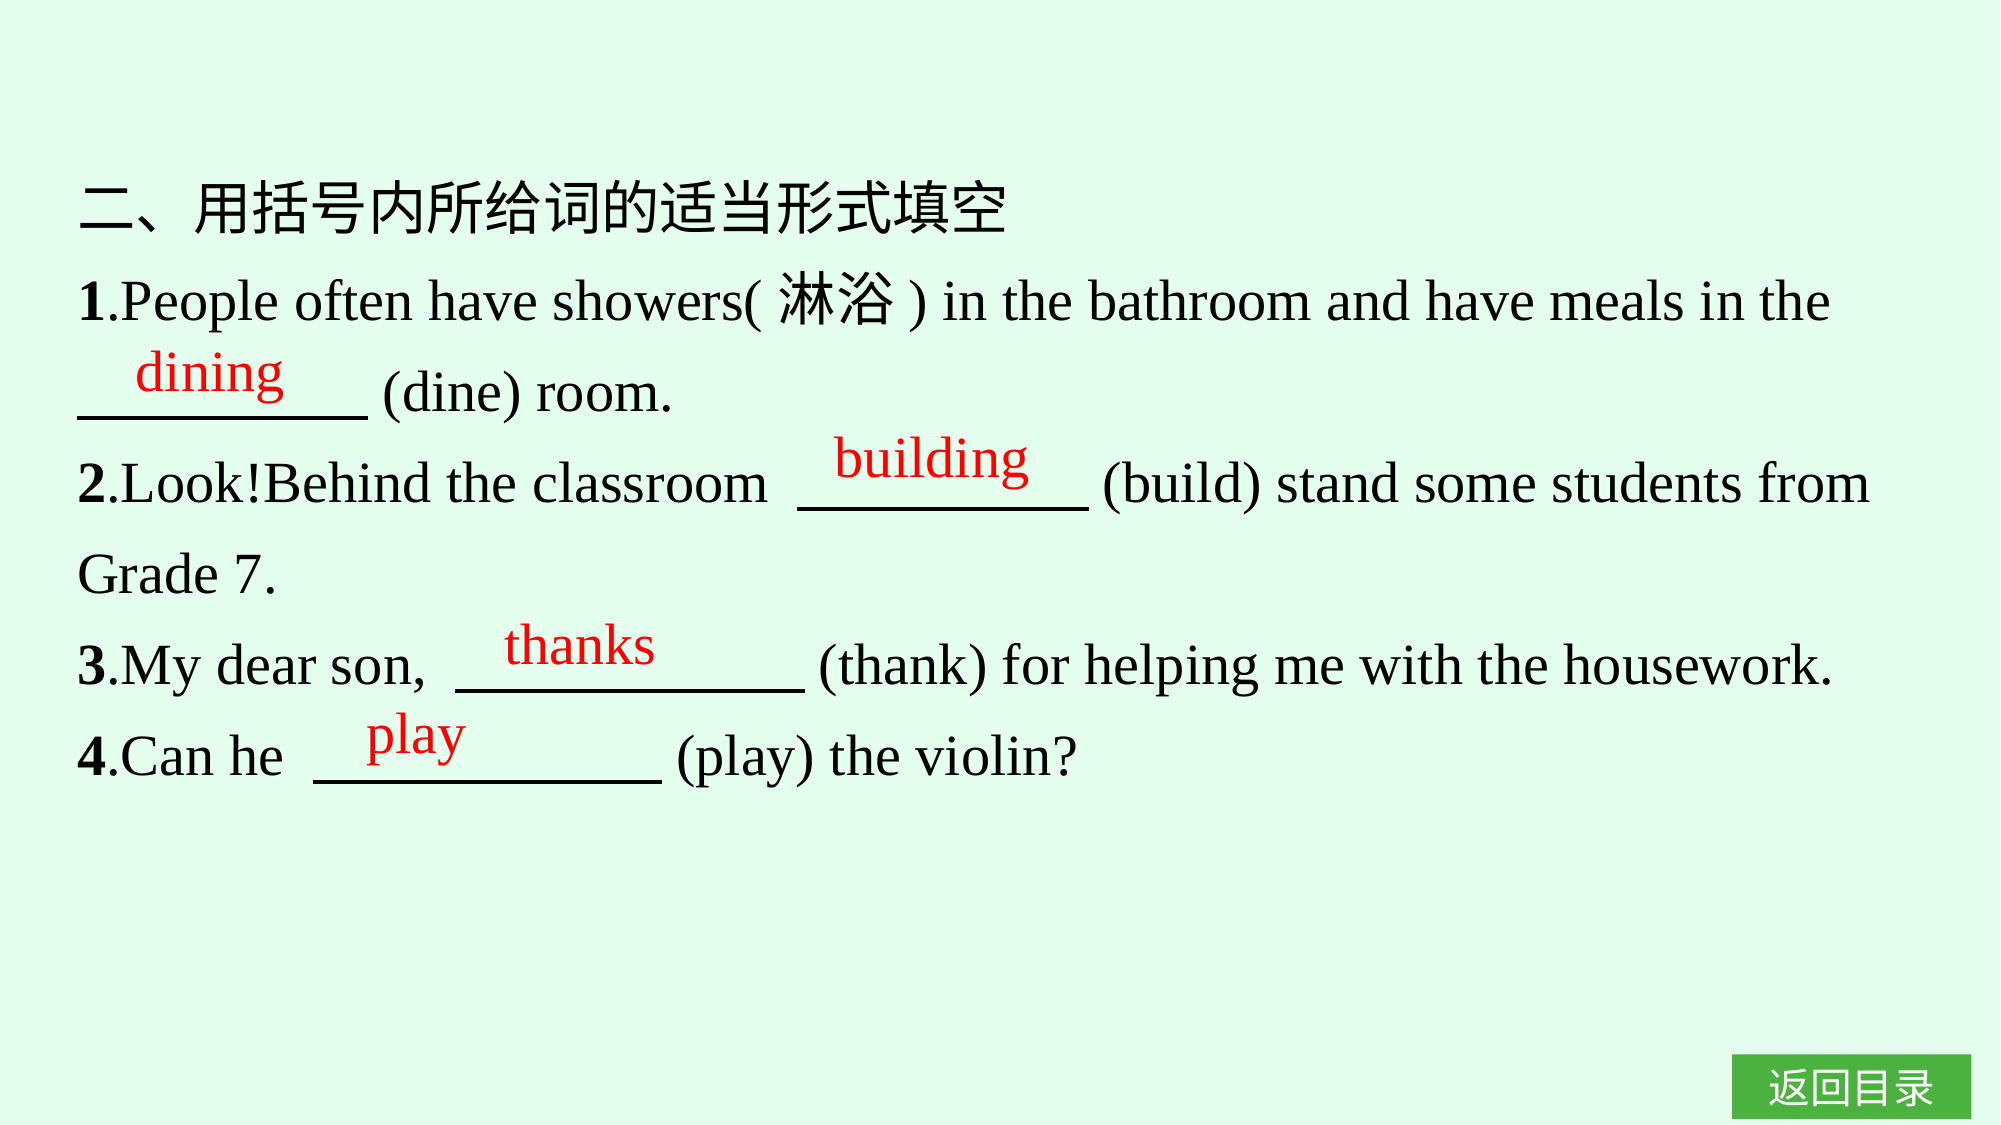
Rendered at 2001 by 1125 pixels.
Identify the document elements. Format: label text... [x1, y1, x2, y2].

text_box building [820, 411, 1045, 496]
text_box 二、用括号内所给词的适当形式填空 1.People often have showers(淋浴) in the bathroom and have meals in the (dine) room. 2.Look!Behind the classroom (build) stand some students from Grade 7. 3.My dear son, (thank) for helping me with the housework. 4.Can he (play) the violin? [62, 143, 1938, 795]
text_box play [351, 687, 482, 773]
text_box dining [120, 325, 301, 411]
text_box thanks [489, 598, 672, 684]
